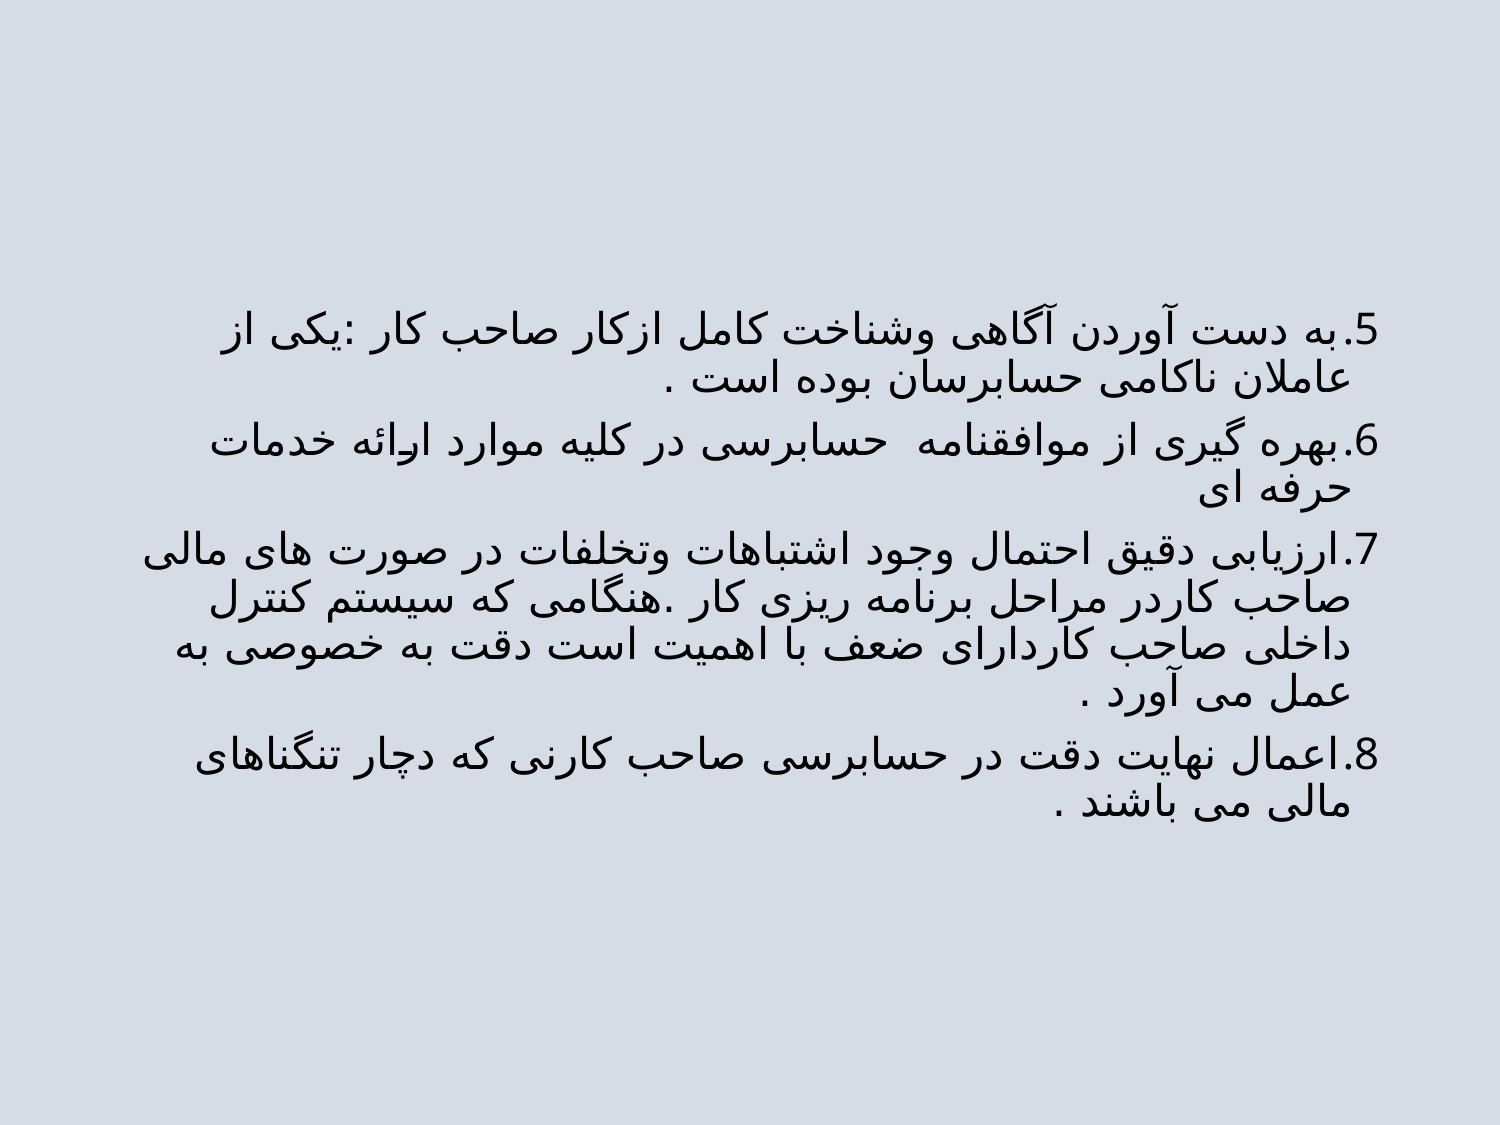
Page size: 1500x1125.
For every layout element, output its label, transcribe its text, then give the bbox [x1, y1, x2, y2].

list به دست آوردن آگاهی وشناخت کامل ازکار صاحب کار :یکی از عاملان ناکامی حسابرسان بوده است . بهره گیری از موافقنامه حسابرسی در کلیه موارد ارائه خدمات حرفه ای ارزیابی دقیق احتمال وجود اشتباهات وتخلفات در صورت های مالی صاحب کاردر مراحل برنامه ریزی کار .هنگامی که سیستم کنترل داخلی صاحب کاردارای ضعف با اهمیت است دقت به خصوصی به عمل می آورد . اعمال نهایت دقت در حسابرسی صاحب کارنی که دچار تنگناهای مالی می باشند . [103, 299, 1397, 1014]
